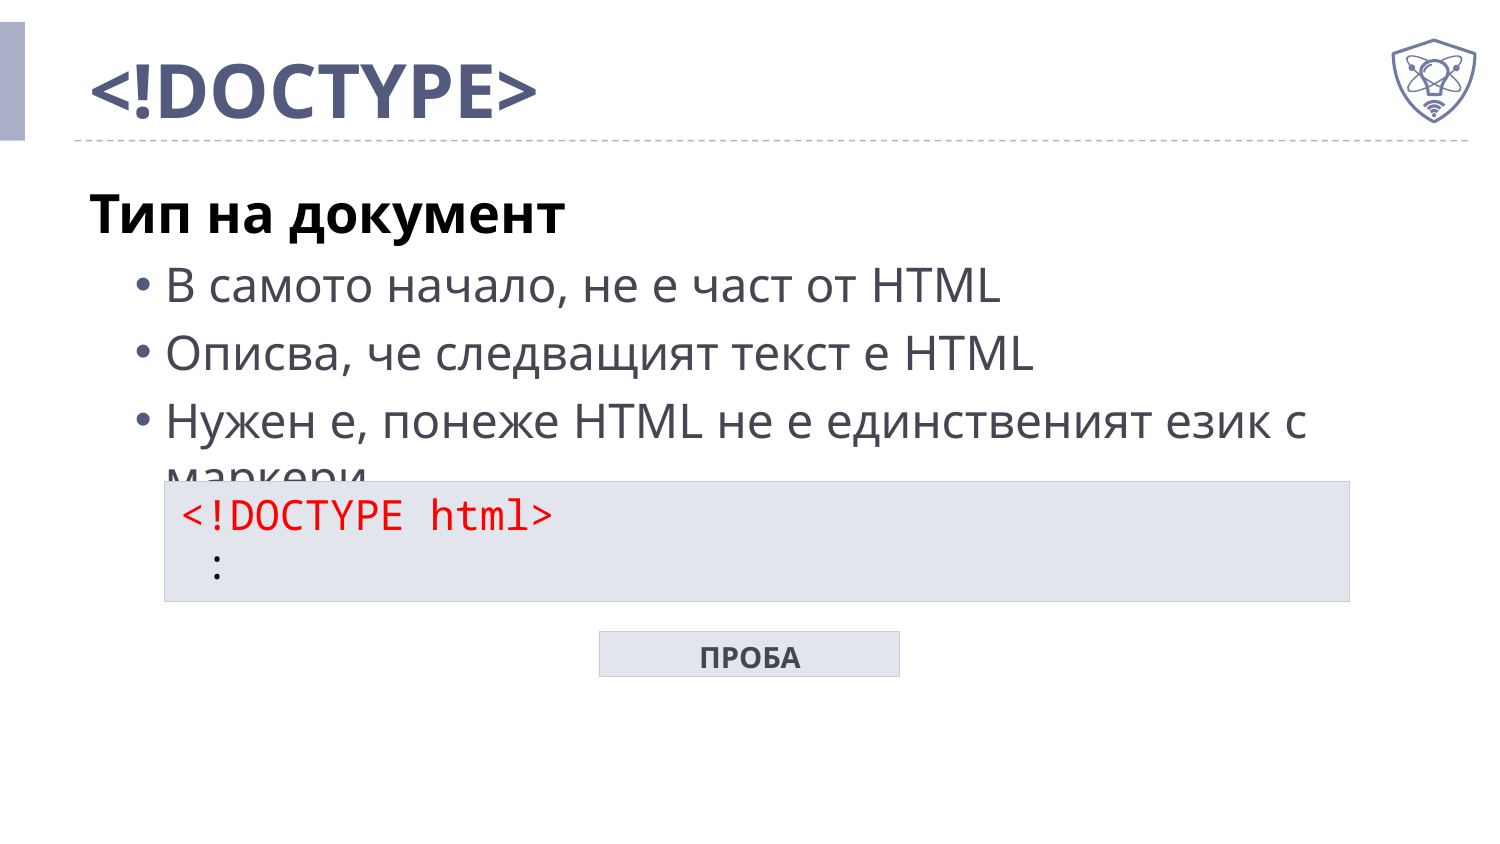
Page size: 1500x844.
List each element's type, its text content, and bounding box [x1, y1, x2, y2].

text_box <!DOCTYPE html> : [164, 481, 1350, 602]
title <!DOCTYPE> [75, 18, 1475, 141]
list Тип на документ В самото начало, не е част от HTML Описва, че следващият текст е HTML Нужен е, понеже HTML не е единственият език с маркери [75, 171, 1475, 835]
text_box ПРОБА [599, 631, 900, 677]
